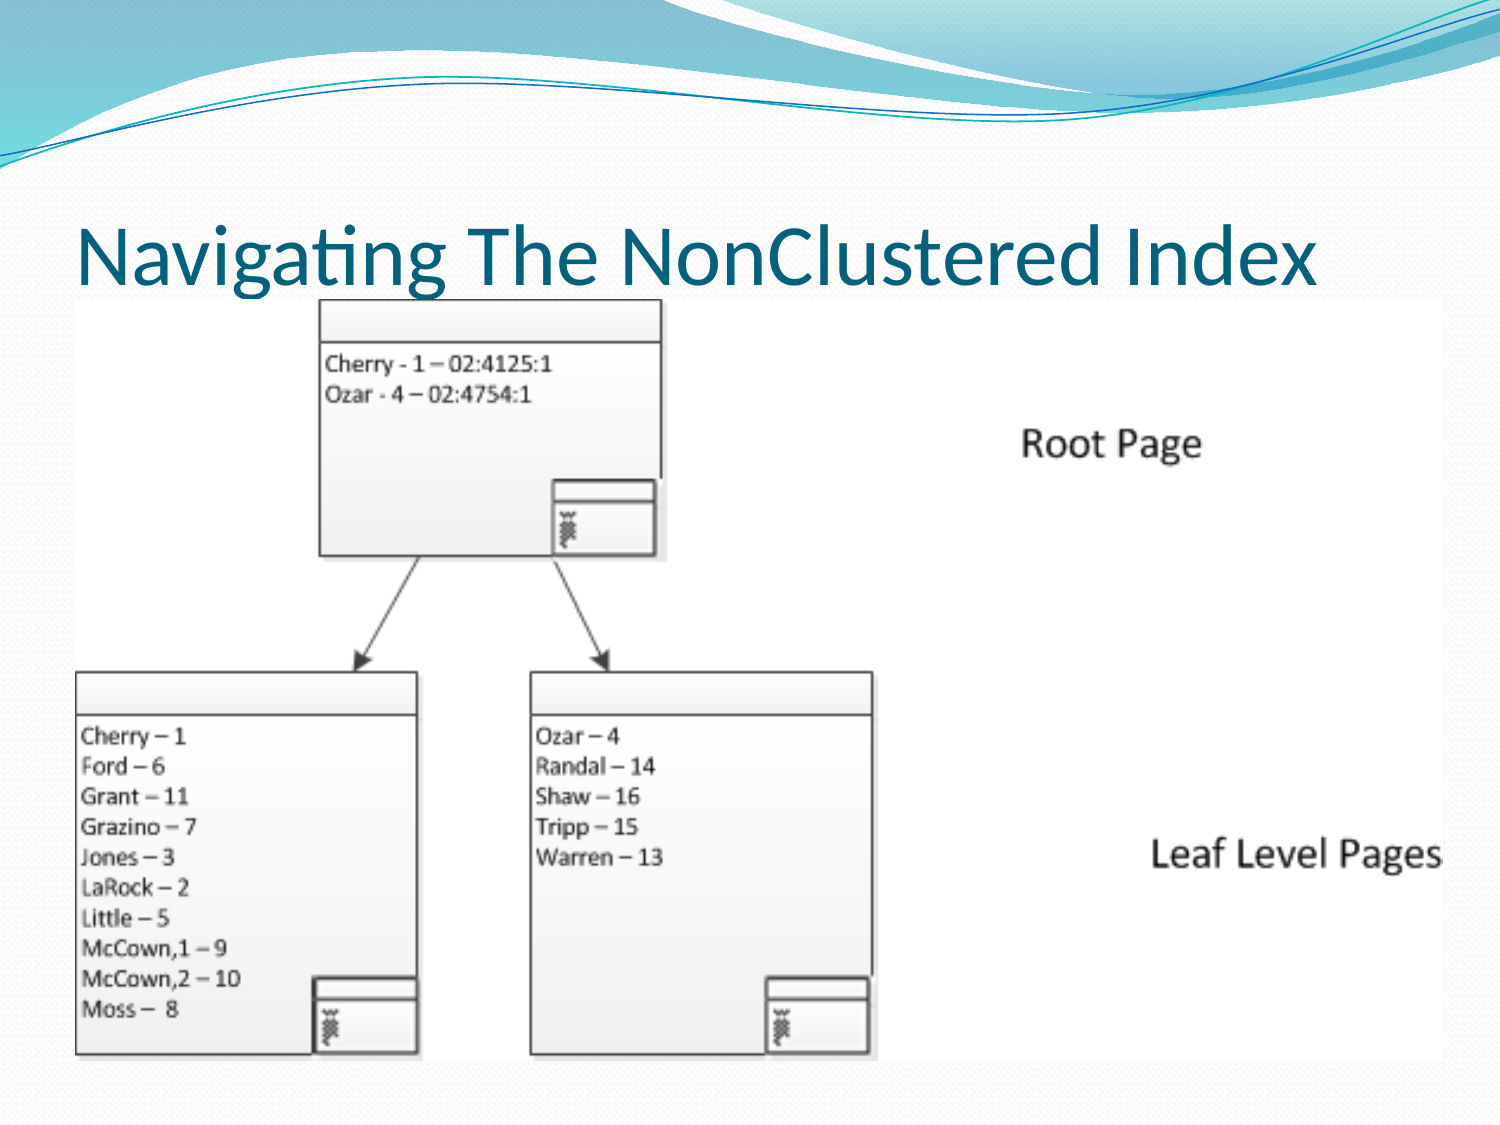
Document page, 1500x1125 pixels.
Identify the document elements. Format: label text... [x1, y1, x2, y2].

picture [74, 299, 1443, 1061]
title Navigating The NonClustered Index [75, 115, 1425, 299]
